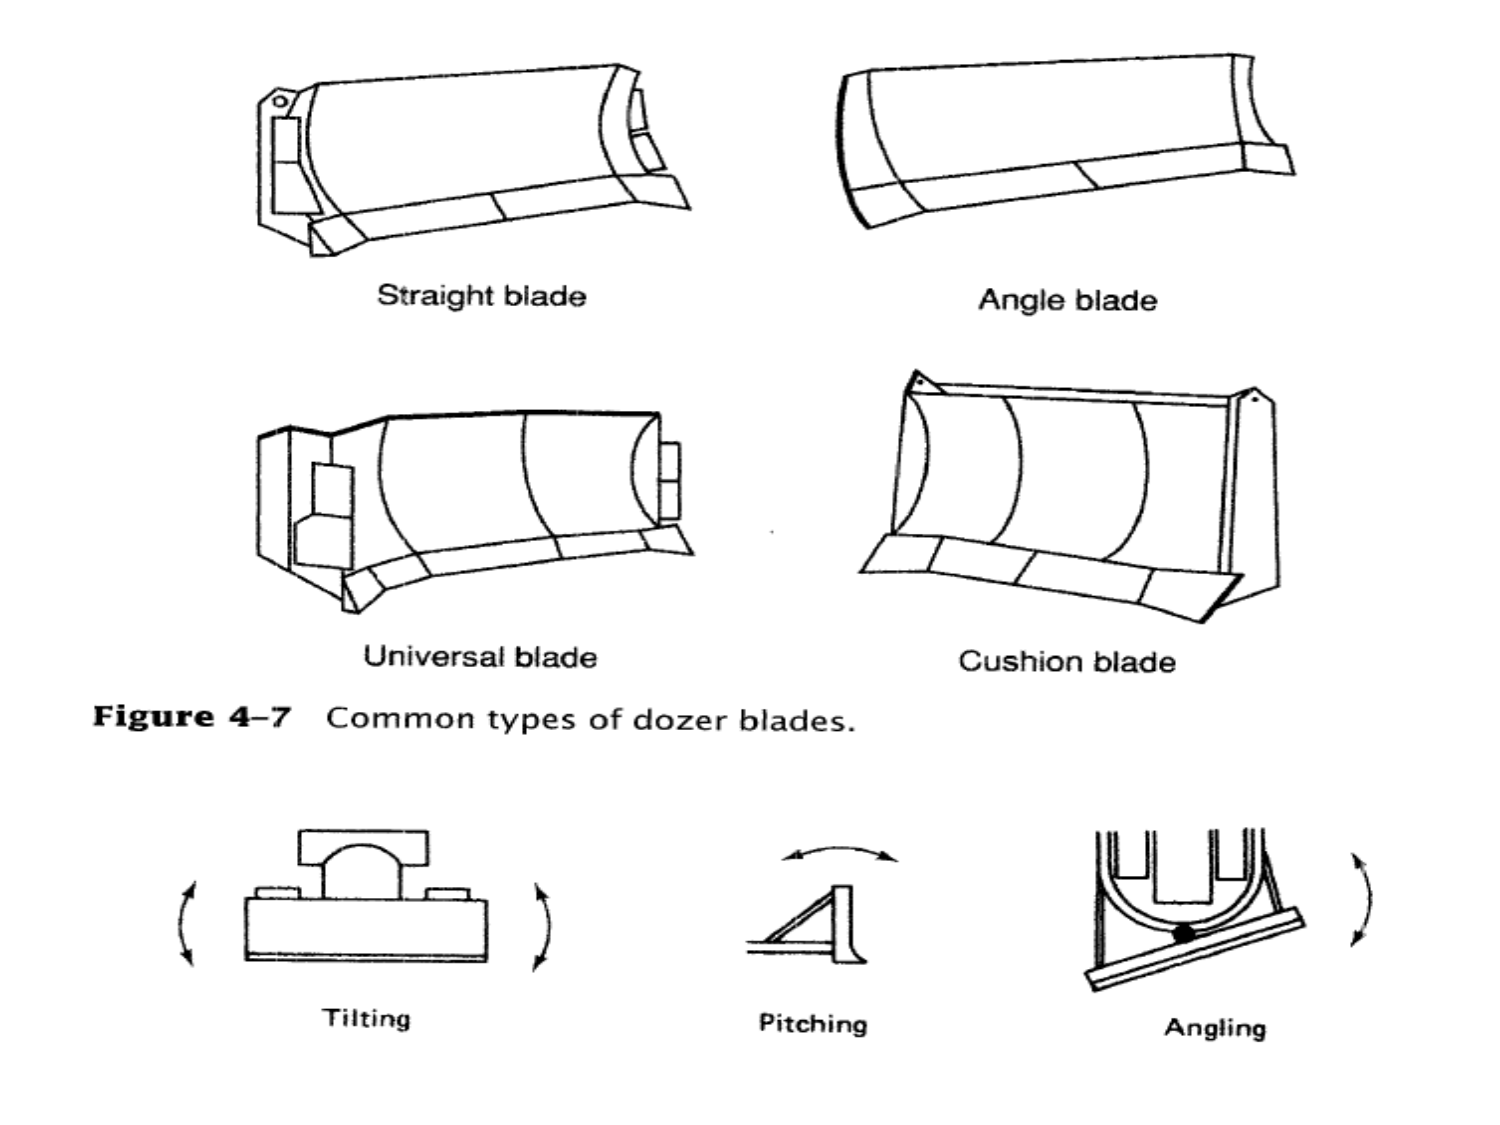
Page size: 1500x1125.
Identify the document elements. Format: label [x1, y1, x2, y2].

list [87, 49, 1376, 1051]
